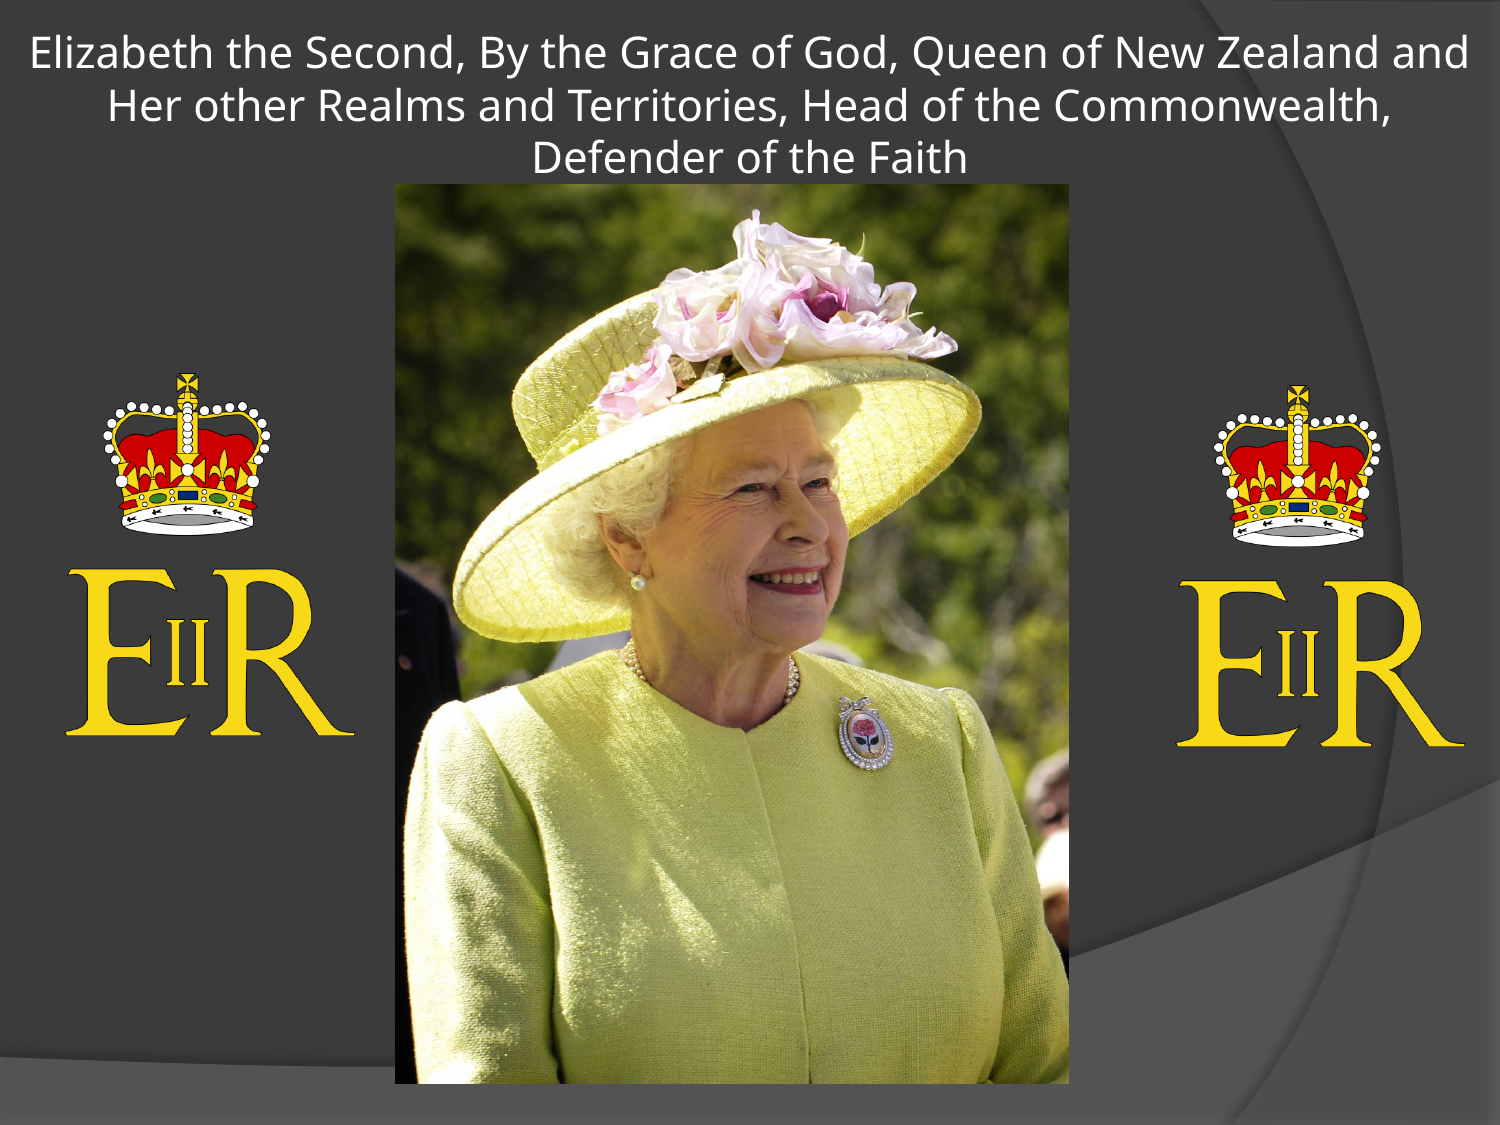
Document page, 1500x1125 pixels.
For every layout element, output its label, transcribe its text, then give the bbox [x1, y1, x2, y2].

picture [64, 373, 355, 736]
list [395, 184, 1070, 1085]
title Elizabeth the Second, By the Grace of God, Queen of New Zealand and Her other Realms and Territories, Head of the Commonwealth, Defender of the Faith [0, 0, 1500, 209]
picture [1174, 385, 1465, 748]
